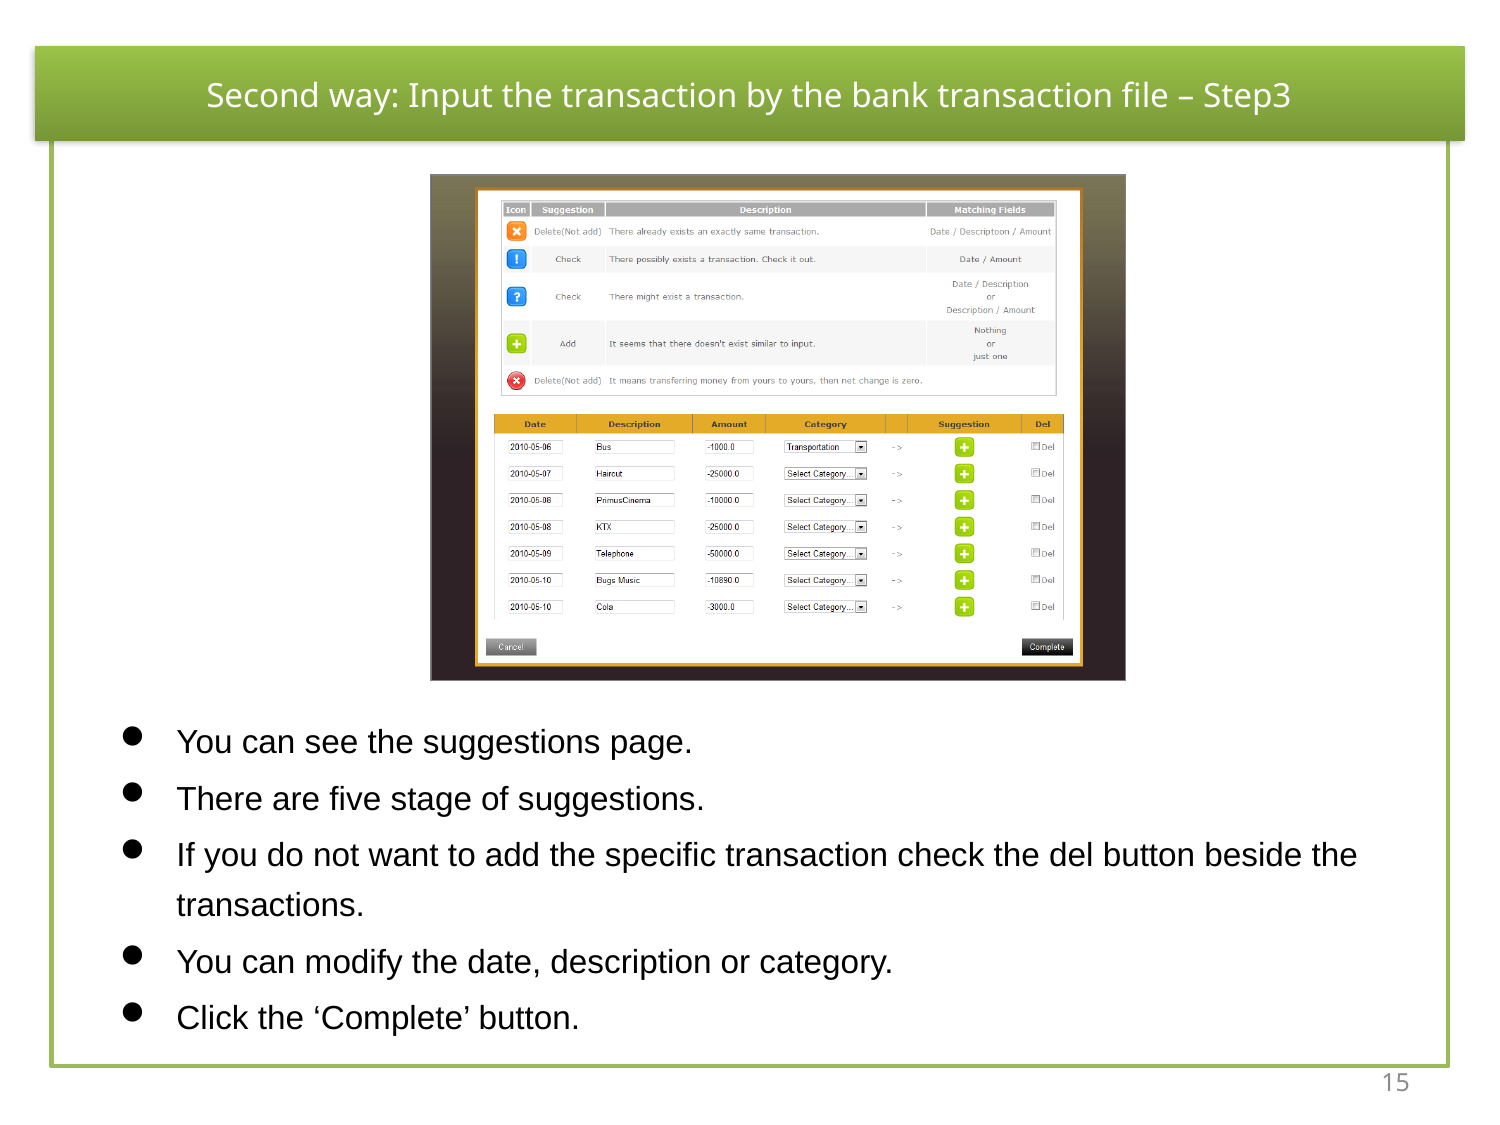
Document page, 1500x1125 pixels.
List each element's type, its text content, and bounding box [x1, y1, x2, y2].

picture [431, 175, 1126, 680]
text_box You can see the suggestions page. There are five stage of suggestions. If you do not want to add the specific transaction check the del button beside the transactions. You can modify the date, description or category. Click the ‘Complete’ button. [105, 703, 1407, 1055]
text_box [49, 149, 1450, 1068]
slide_number 15 [1074, 1053, 1425, 1114]
text_box Second way: Input the transaction by the bank transaction file – Step3 [35, 46, 1465, 141]
